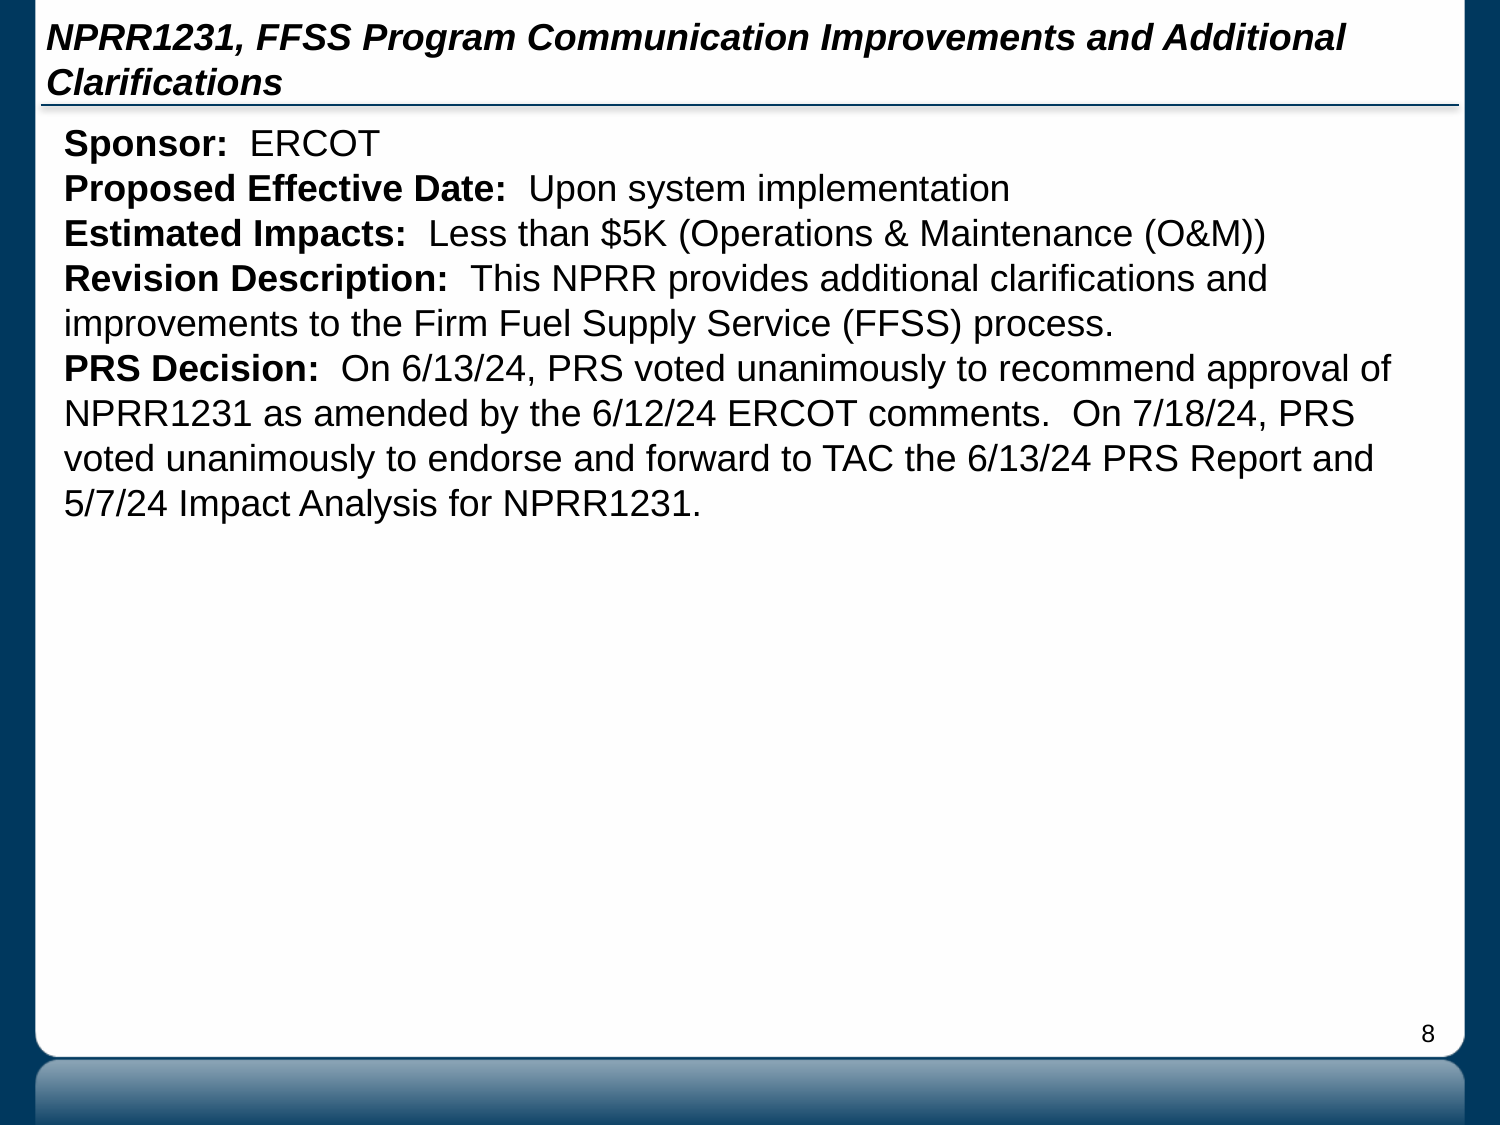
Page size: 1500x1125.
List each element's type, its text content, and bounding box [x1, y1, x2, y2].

text_box Sponsor: ERCOT Proposed Effective Date: Upon system implementation Estimated Impacts: Less than $5K (Operations & Maintenance (O&M)) Revision Description: This NPRR provides additional clarifications and improvements to the Firm Fuel Supply Service (FFSS) process. PRS Decision: On 6/13/24, PRS voted unanimously to recommend approval of NPRR1231 as amended by the 6/12/24 ERCOT comments. On 7/18/24, PRS voted unanimously to endorse and forward to TAC the 6/13/24 PRS Report and 5/7/24 Impact Analysis for NPRR1231. [11, 111, 1444, 531]
title NPRR1231, FFSS Program Communication Improvements and Additional Clarifications [31, 20, 1464, 97]
picture [35, 0, 1465, 1125]
